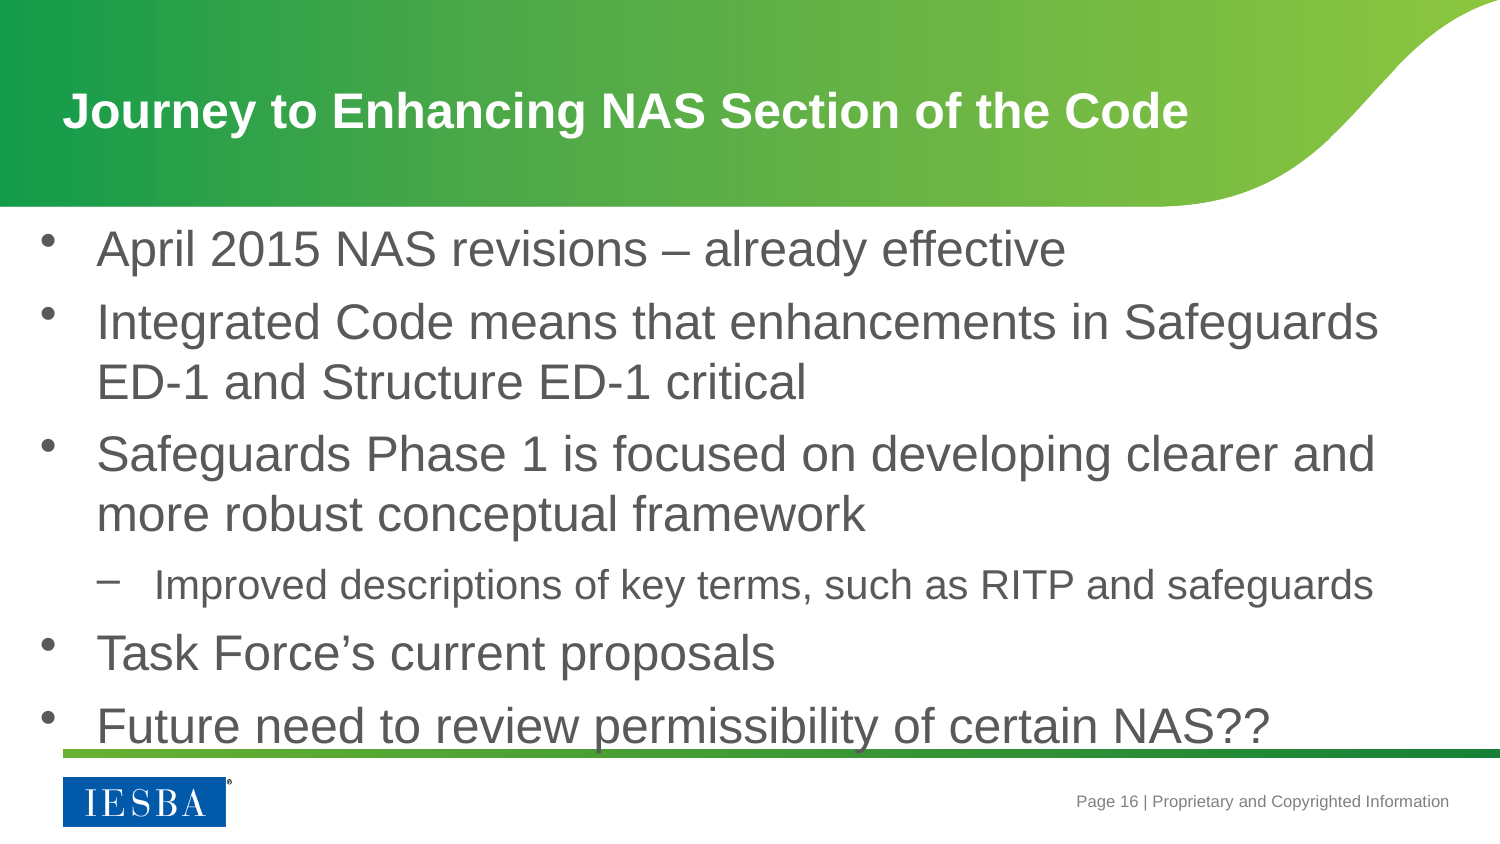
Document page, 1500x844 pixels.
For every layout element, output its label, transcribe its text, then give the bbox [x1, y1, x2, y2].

list April 2015 NAS revisions – already effective Integrated Code means that enhancements in Safeguards ED-1 and Structure ED-1 critical Safeguards Phase 1 is focused on developing clearer and more robust conceptual framework Improved descriptions of key terms, such as RITP and safeguards Task Force’s current proposals Future need to review permissibility of certain NAS?? [24, 209, 1438, 712]
picture [63, 777, 232, 827]
title Journey to Enhancing NAS Section of the Code [62, 75, 1300, 142]
picture [0, 0, 1500, 207]
